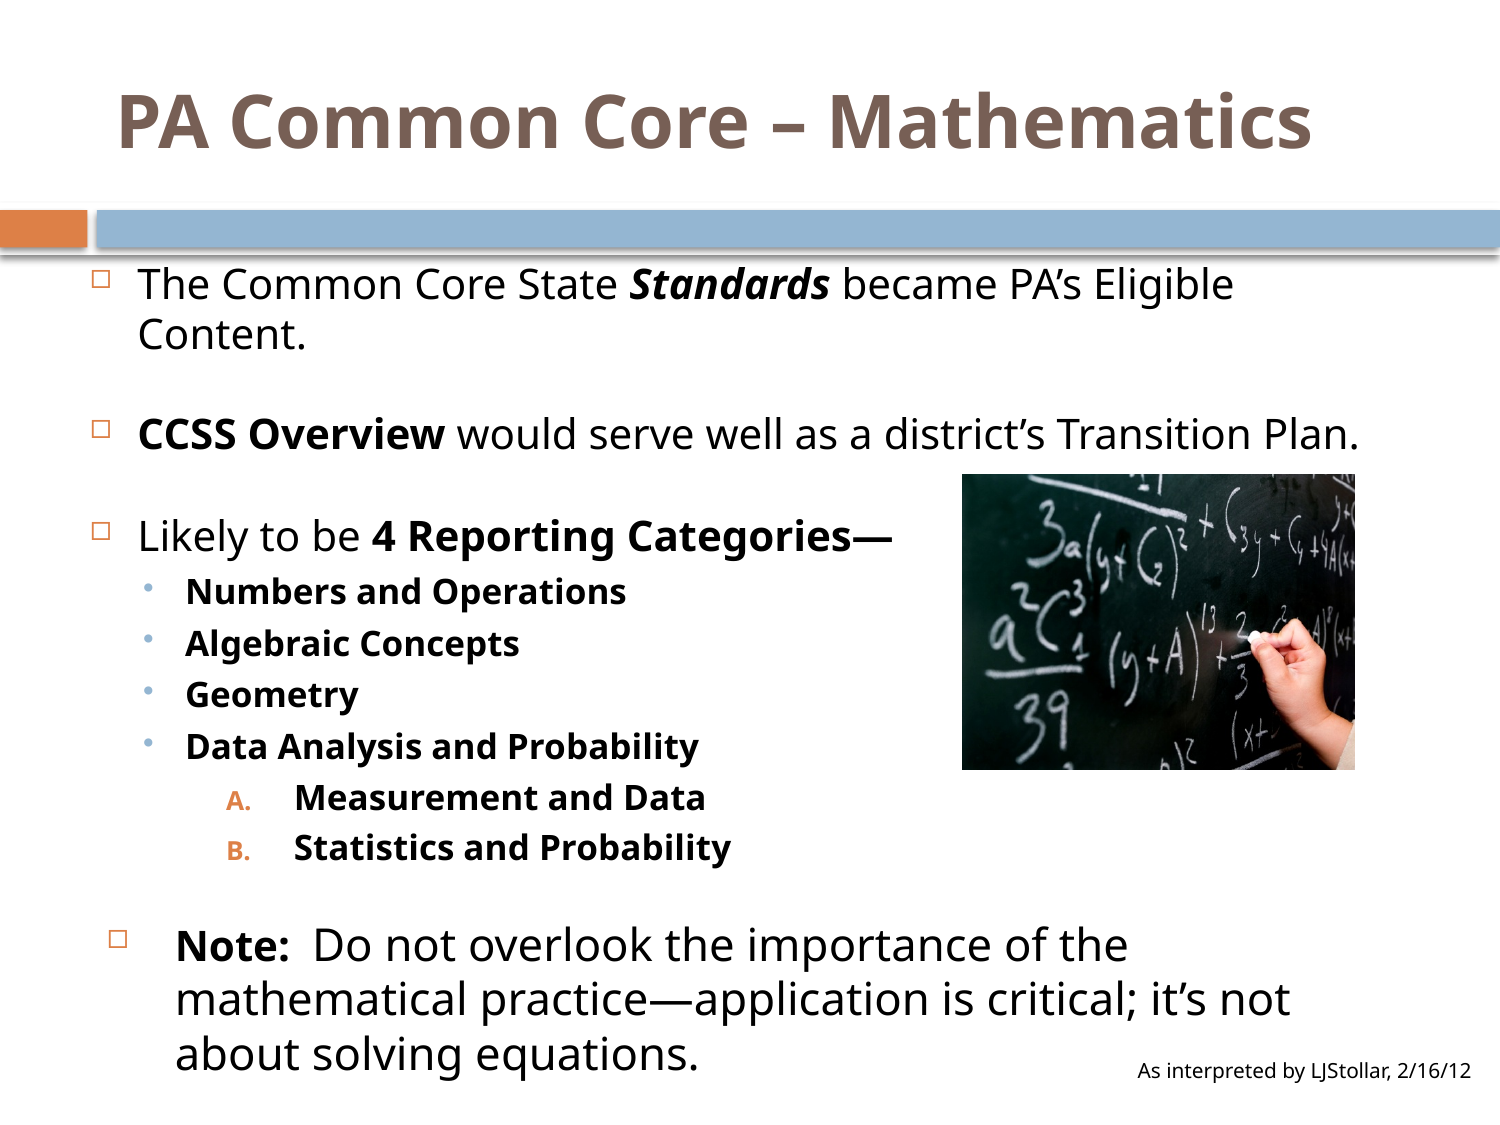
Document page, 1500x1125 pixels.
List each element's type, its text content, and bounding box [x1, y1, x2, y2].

text_box As interpreted by LJStollar, 2/16/12 [1122, 1050, 1487, 1090]
title PA Common Core – Mathematics [100, 37, 1438, 200]
list The Common Core State Standards became PA’s Eligible Content. CCSS Overview would serve well as a district’s Transition Plan. Likely to be 4 Reporting Categories— Numbers and Operations Algebraic Concepts Geometry Data Analysis and Probability Measurement and Data Statistics and Probability Note: Do not overlook the importance of the mathematical practice—application is critical; it’s not about solving equations. [75, 249, 1425, 1088]
picture [962, 474, 1355, 770]
